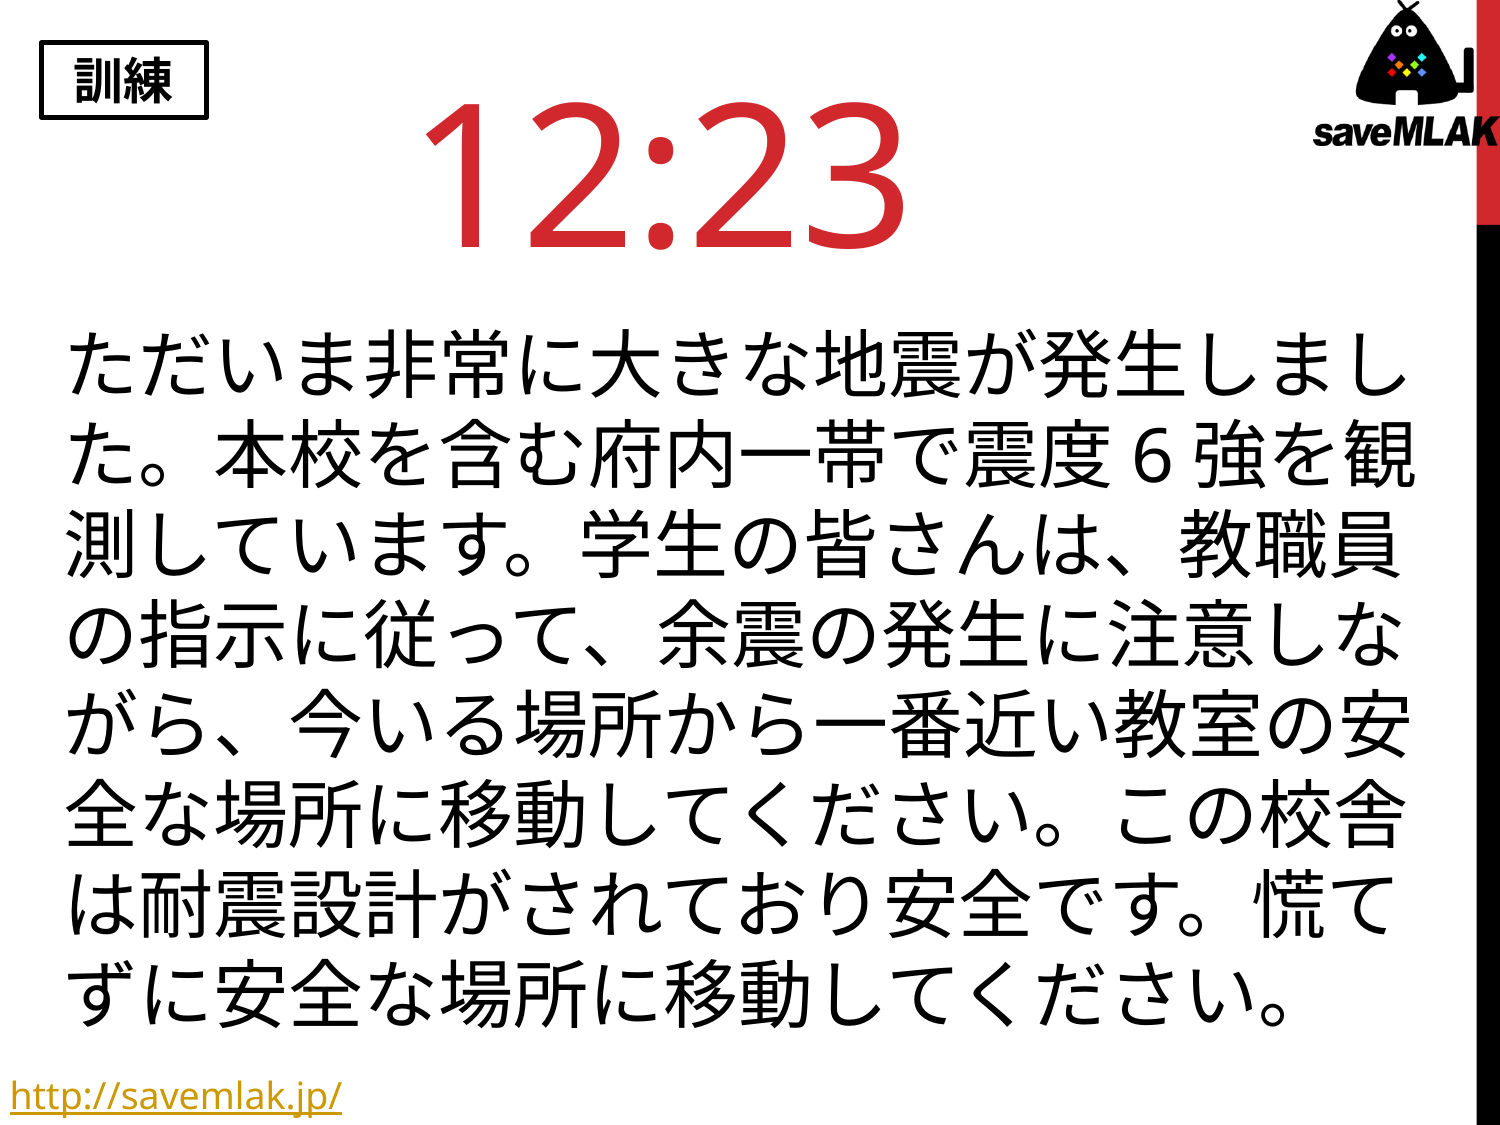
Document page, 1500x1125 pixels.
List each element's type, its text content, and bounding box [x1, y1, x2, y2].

text_box http://savemlak.jp/ [0, 1064, 358, 1125]
picture [1313, 0, 1500, 146]
text_box 訓練 [41, 42, 207, 118]
text_box ただいま非常に大きな地震が発生しました。本校を含む府内一帯で震度6強を観測しています。学生の皆さんは、教職員の指示に従って、余震の発生に注意しながら、今いる場所から一番近い教室の安全な場所に移動してください。この校舎は耐震設計がされており安全です。慌てずに安全な場所に移動してください。 [28, 310, 1453, 1046]
text_box 12:23 [42, 40, 1281, 114]
